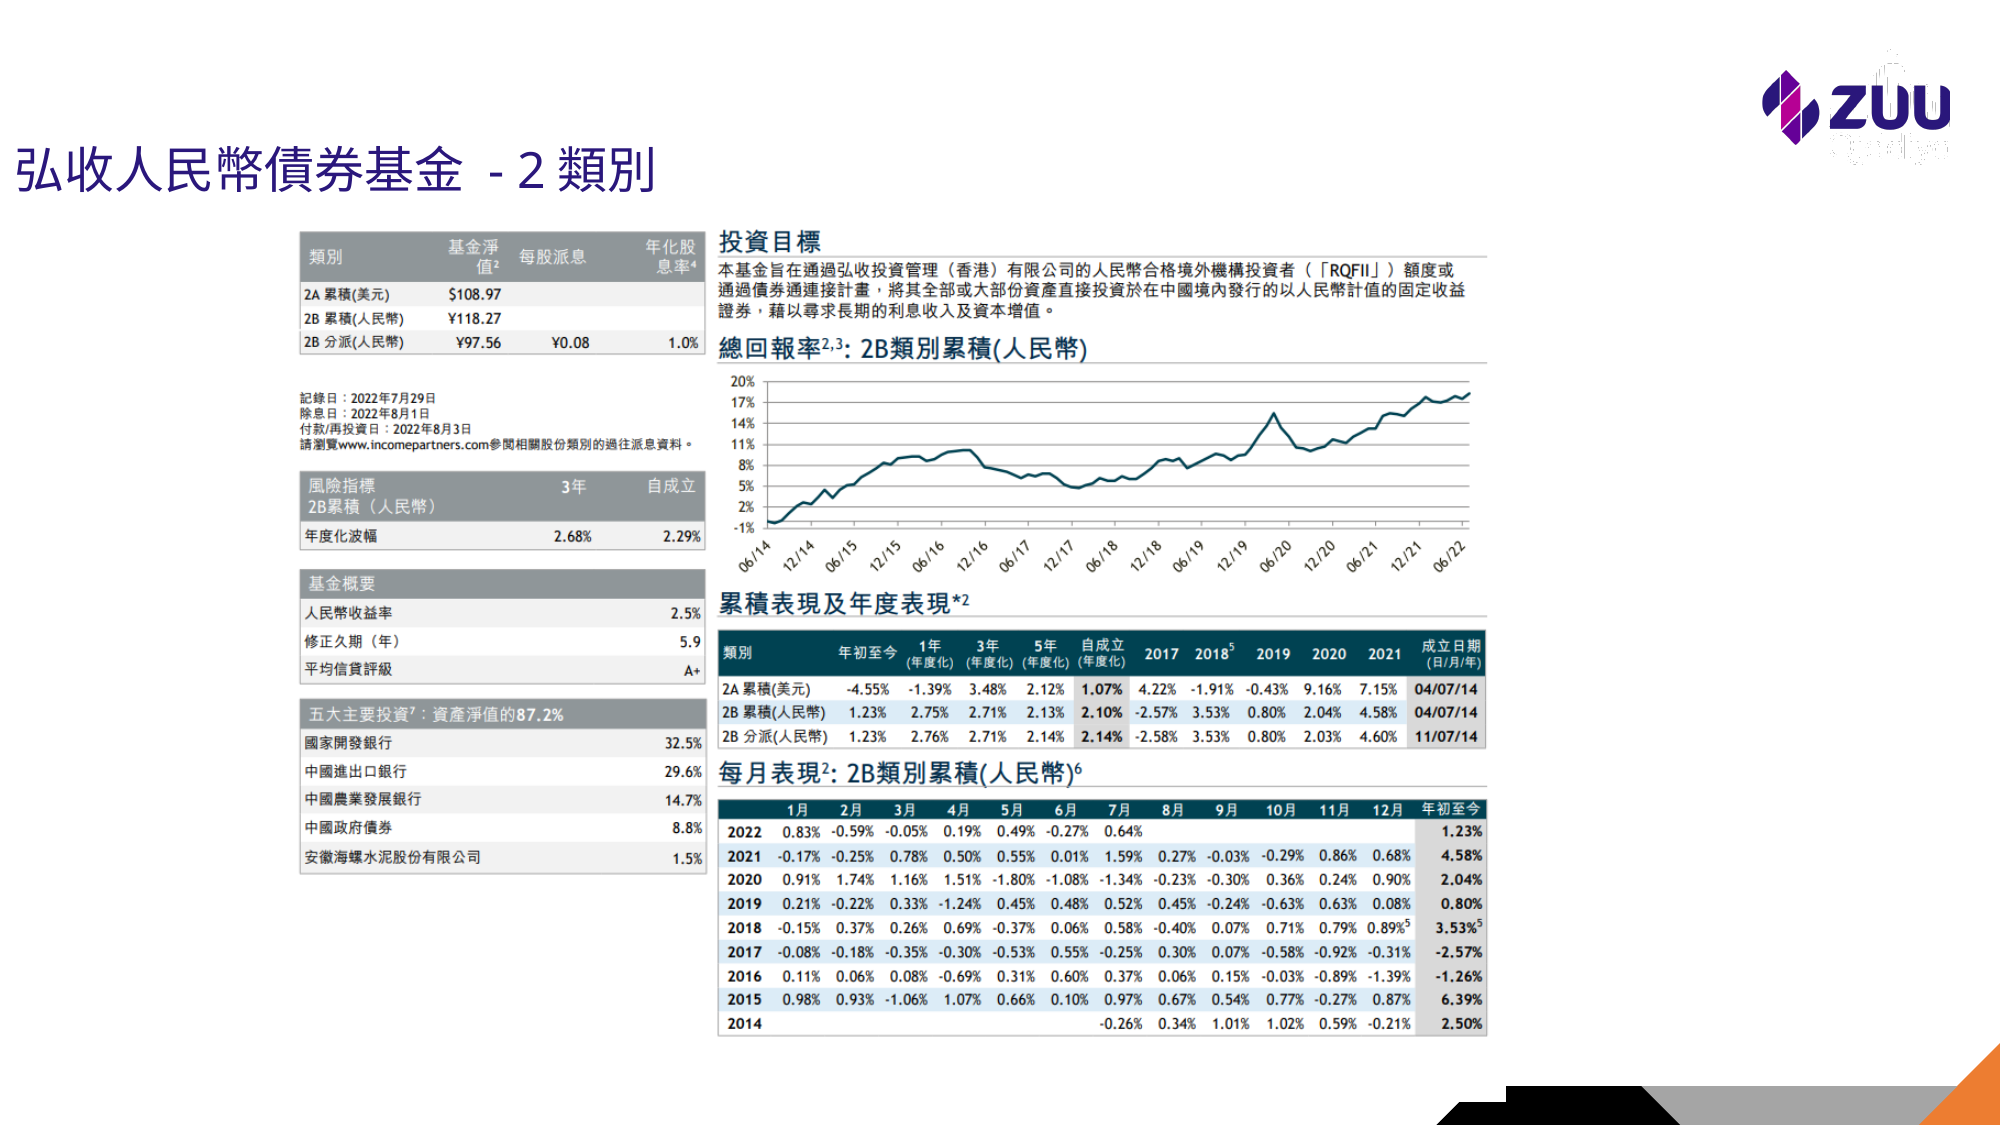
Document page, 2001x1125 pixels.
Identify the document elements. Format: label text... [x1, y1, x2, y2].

picture [275, 217, 1506, 1102]
title 弘收人民幣債券基金 - 2類別 [0, 63, 1725, 281]
